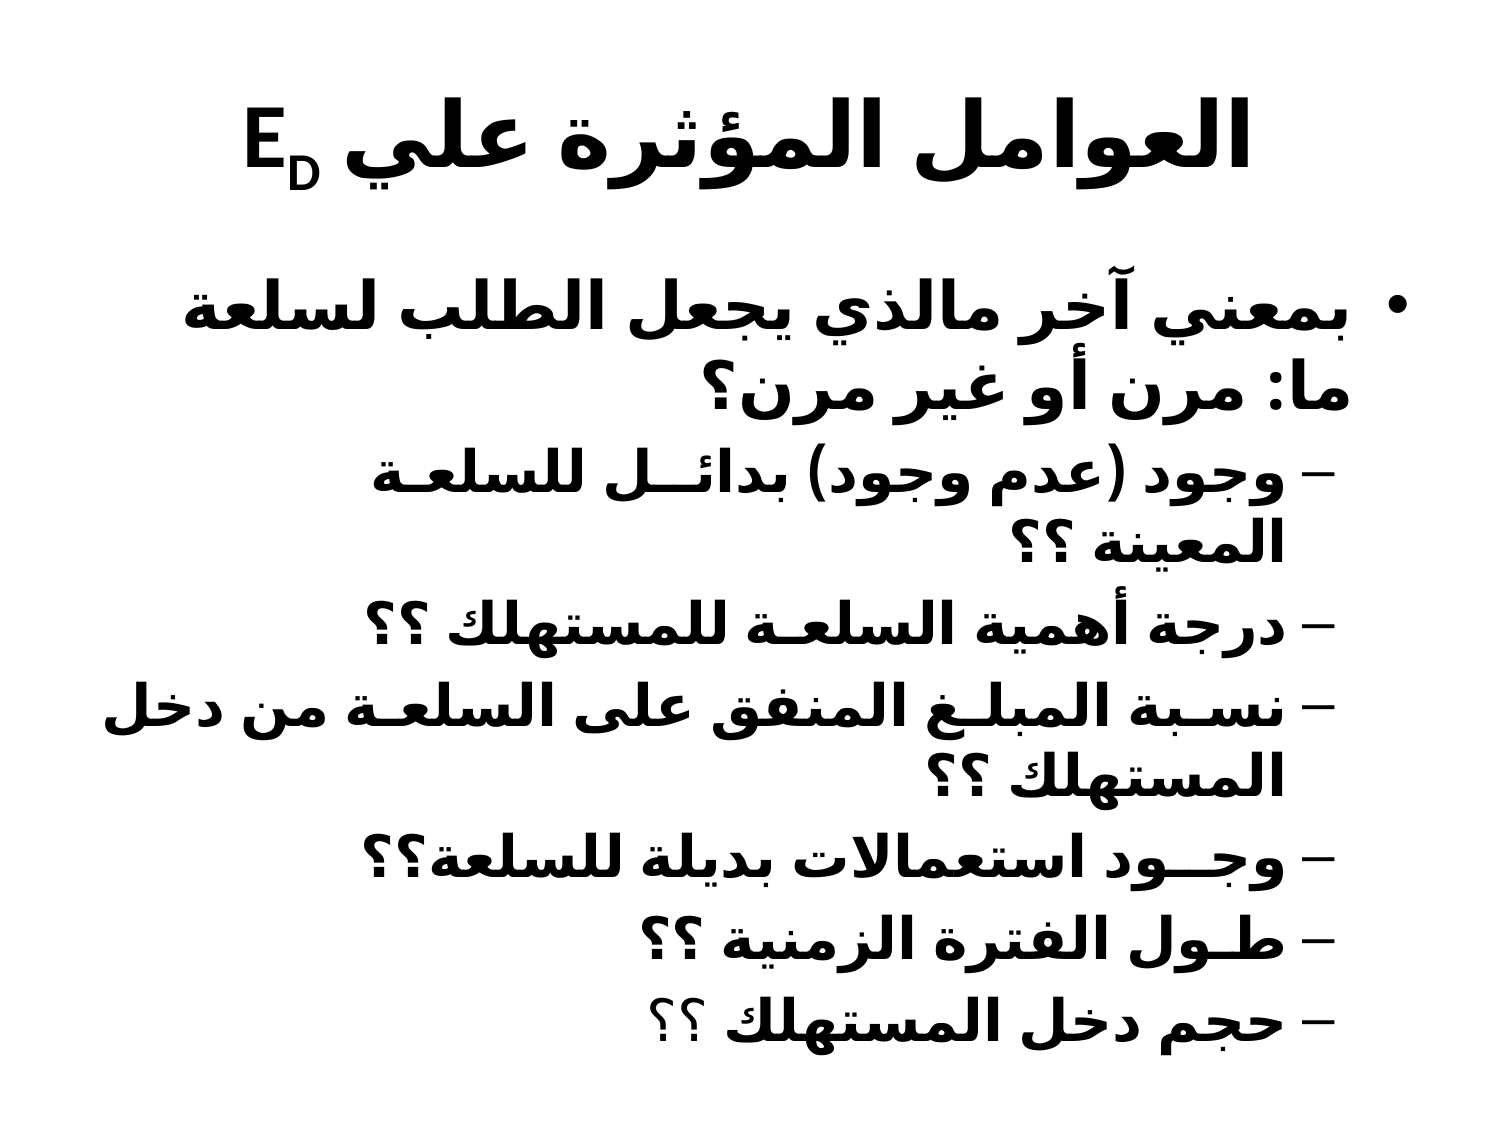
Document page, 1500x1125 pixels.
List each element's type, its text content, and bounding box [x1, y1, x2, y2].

list بمعني آخر مالذي يجعل الطلب لسلعة ما: مرن أو غير مرن؟ وجود (عدم وجود) بدائــل للسلعـة المعينة ؟؟ درجة أهمية السلعـة للمستهلك ؟؟ نسـبة المبلـغ المنفق على السلعـة من دخل المستهلك ؟؟ وجــود استعمالات بديلة للسلعة؟؟ طـول الفترة الزمنية ؟؟ حجم دخل المستهلك ؟؟ [75, 255, 1425, 1005]
title ED العوامل المؤثرة علي [75, 45, 1425, 233]
